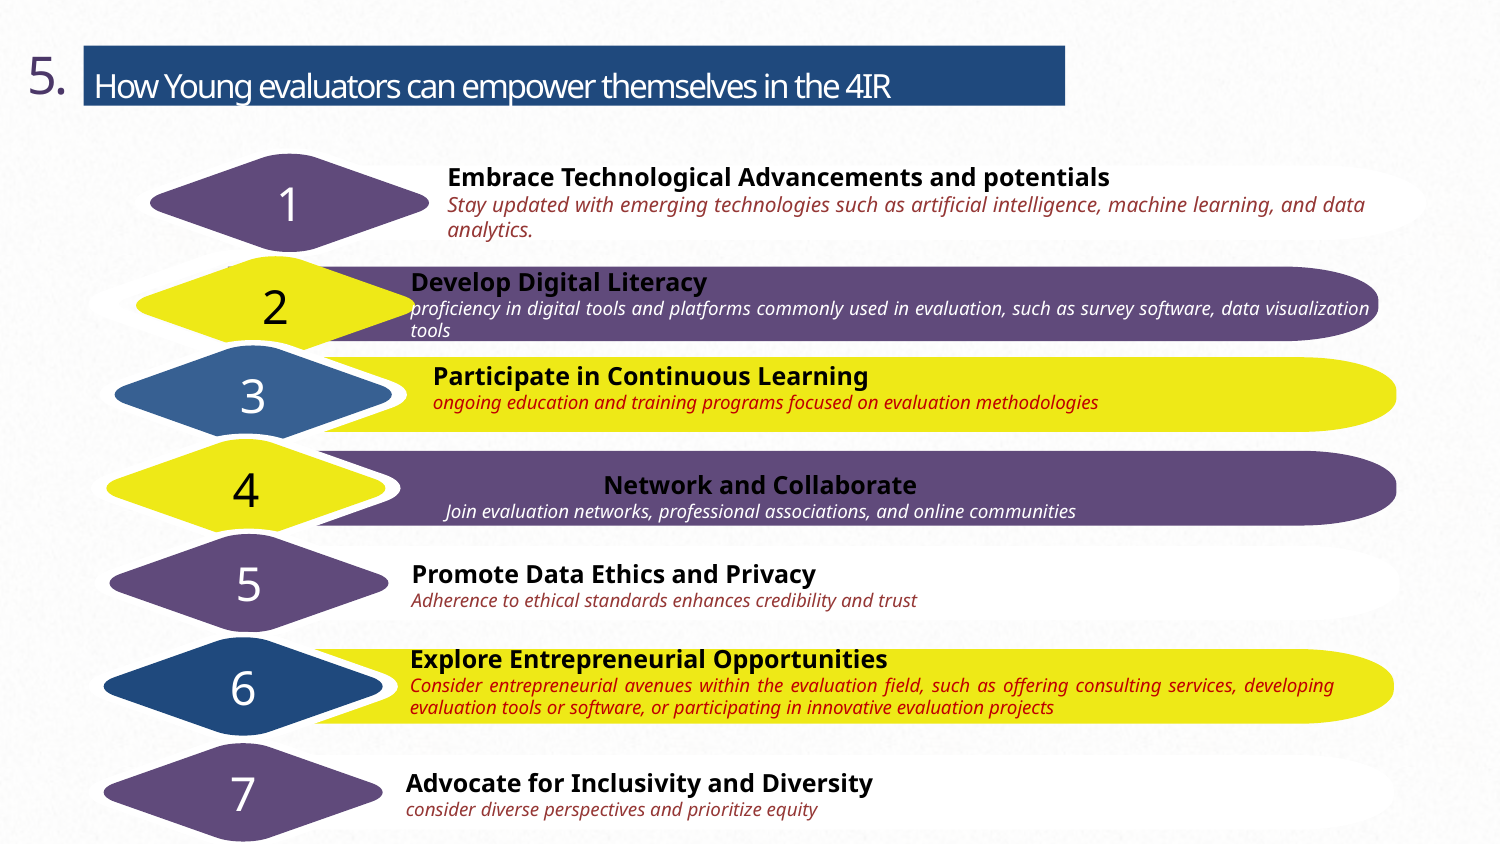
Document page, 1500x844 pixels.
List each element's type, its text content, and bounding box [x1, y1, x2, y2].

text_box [132, 148, 1427, 258]
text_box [88, 433, 1397, 530]
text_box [91, 528, 1400, 638]
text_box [96, 339, 1397, 432]
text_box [86, 249, 1381, 359]
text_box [86, 749, 1394, 844]
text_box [86, 631, 1394, 742]
text_box 5. [24, 39, 75, 105]
text_box How Young evaluators can empower themselves in the 4IR [83, 45, 1066, 106]
